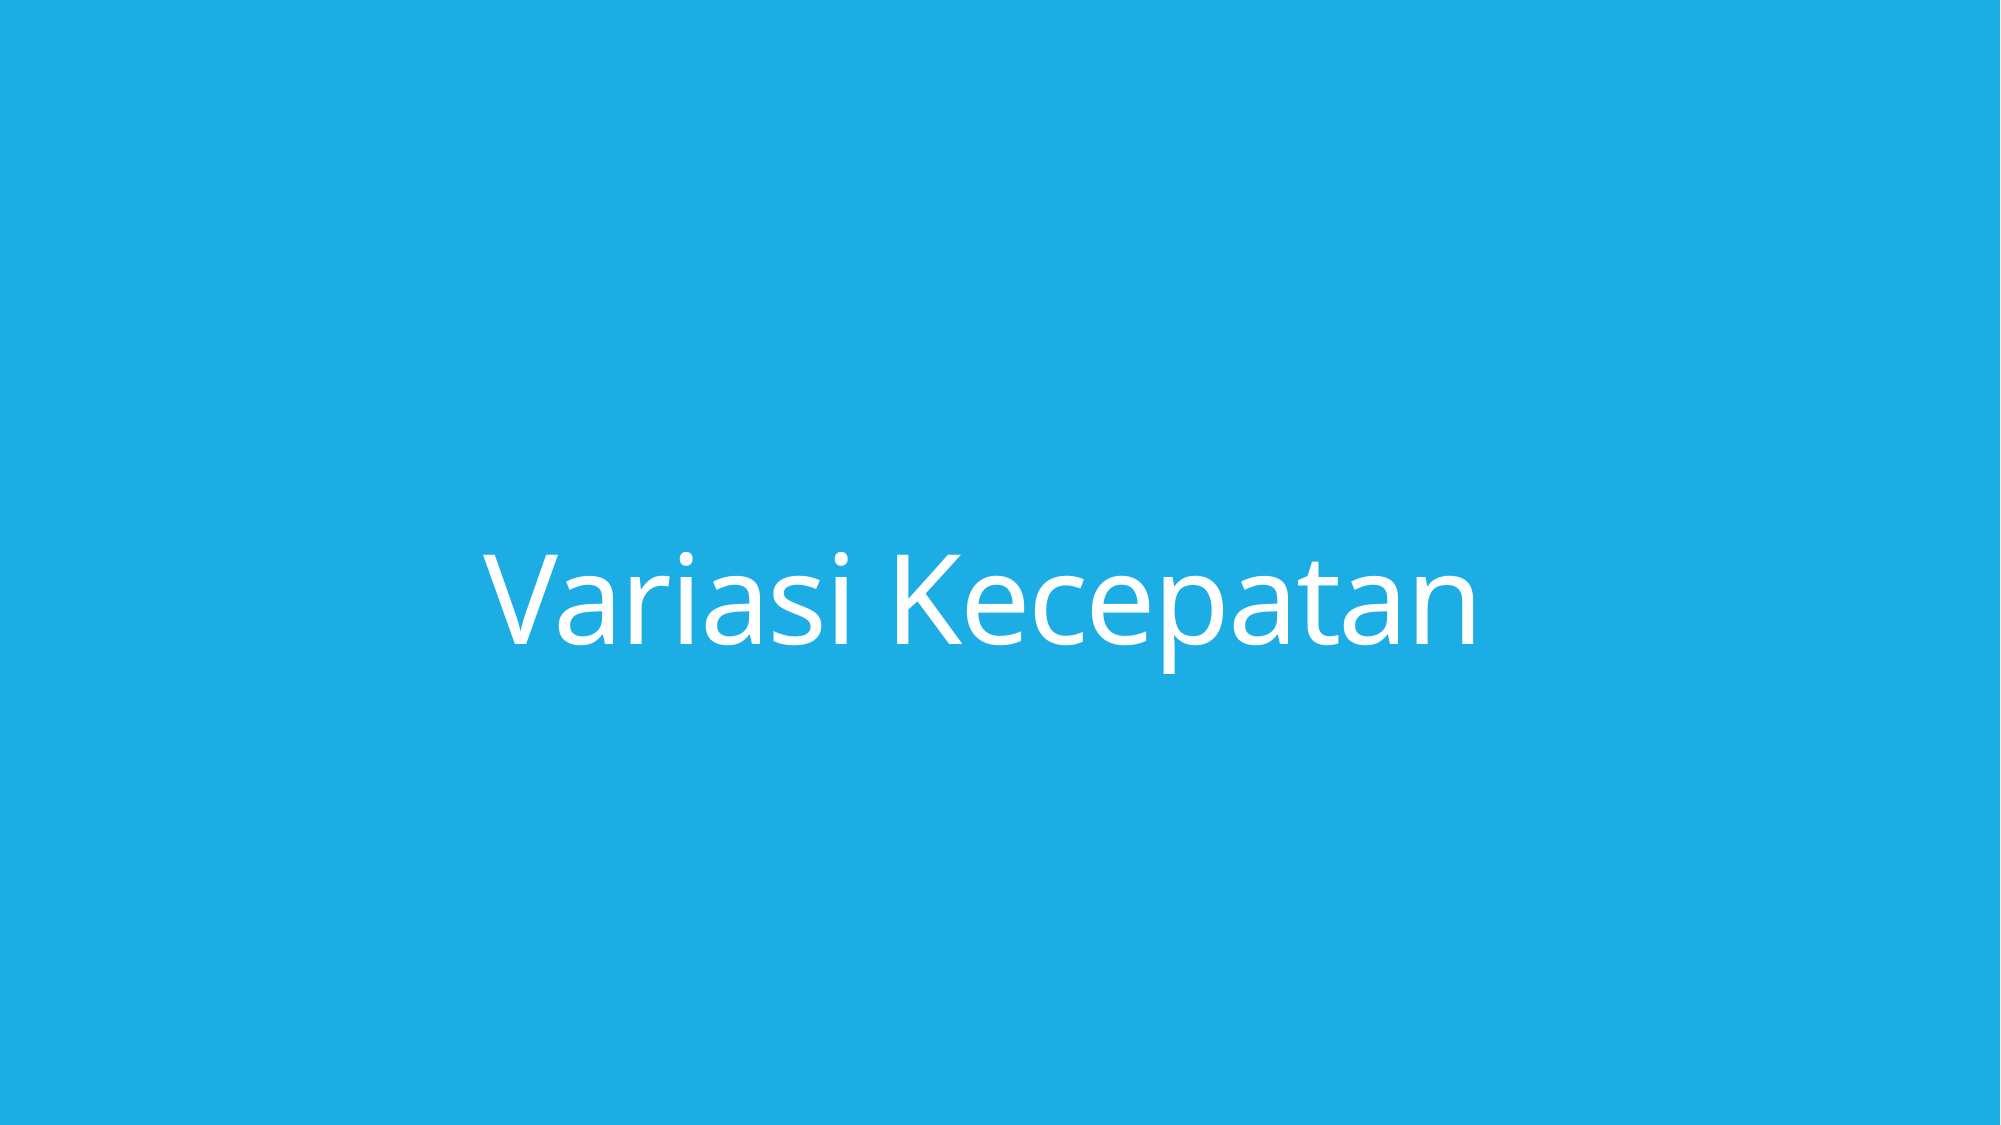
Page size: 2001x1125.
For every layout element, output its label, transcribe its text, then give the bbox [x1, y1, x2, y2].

title Variasi Kecepatan [98, 126, 1868, 677]
